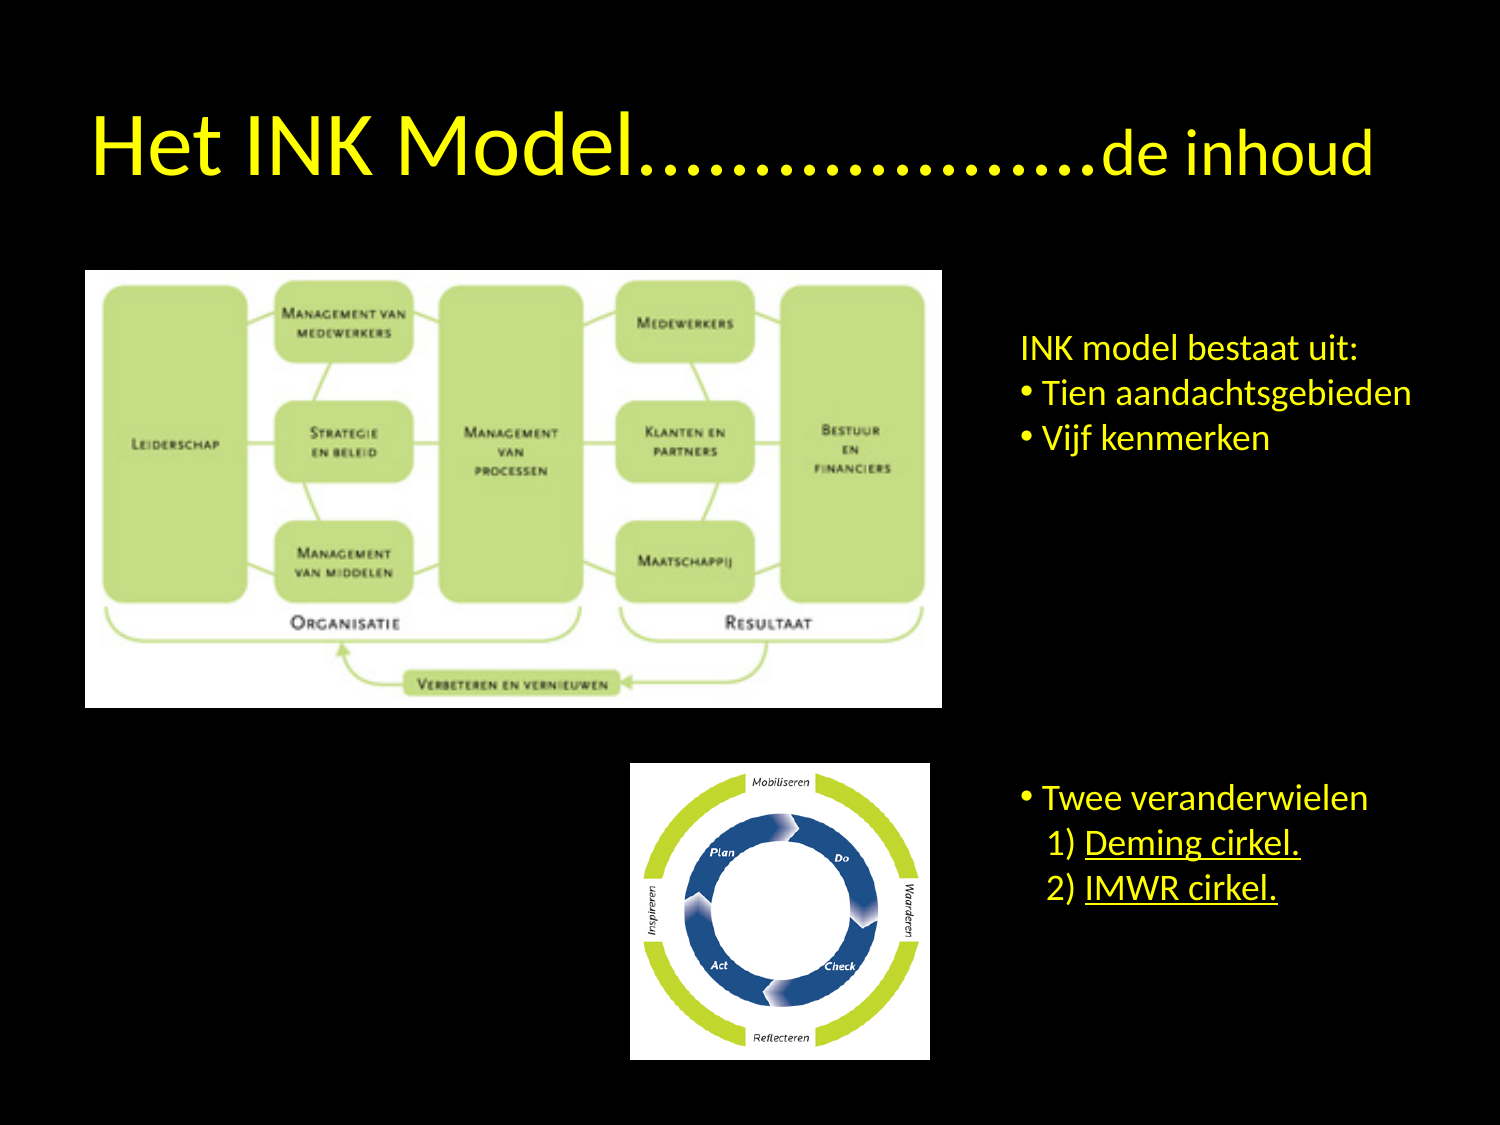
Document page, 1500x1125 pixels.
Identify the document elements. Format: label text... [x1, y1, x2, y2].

text_box INK model bestaat uit: Tien aandachtsgebieden Vijf kenmerken Twee veranderwielen 1) Deming cirkel. 2) IMWR cirkel. [1005, 315, 1428, 916]
picture [629, 763, 930, 1061]
title Het INK Model....................de inhoud [75, 45, 1425, 233]
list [85, 270, 943, 708]
